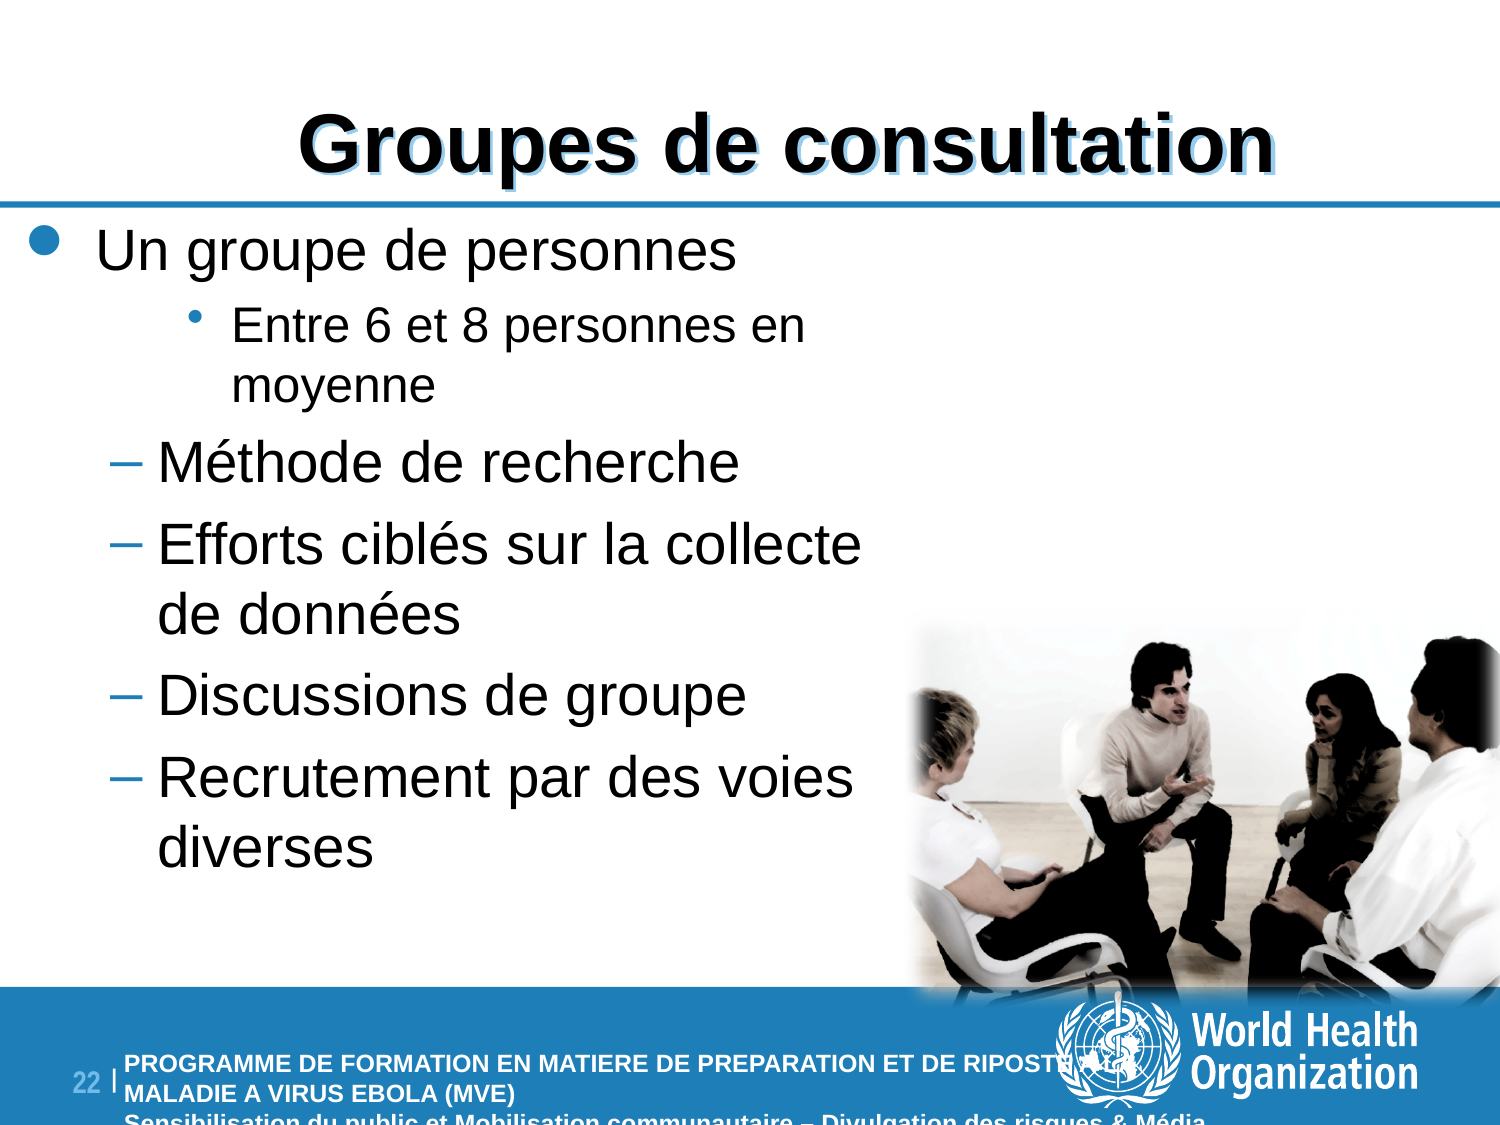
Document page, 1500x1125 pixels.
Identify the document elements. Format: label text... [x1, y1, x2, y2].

list Un groupe de personnes Entre 6 et 8 personnes en moyenne Méthode de recherche Efforts ciblés sur la collecte de données Discussions de groupe Recrutement par des voies diverses [24, 212, 869, 933]
title Groupes de consultation [75, 45, 1500, 233]
picture [903, 609, 1500, 1010]
